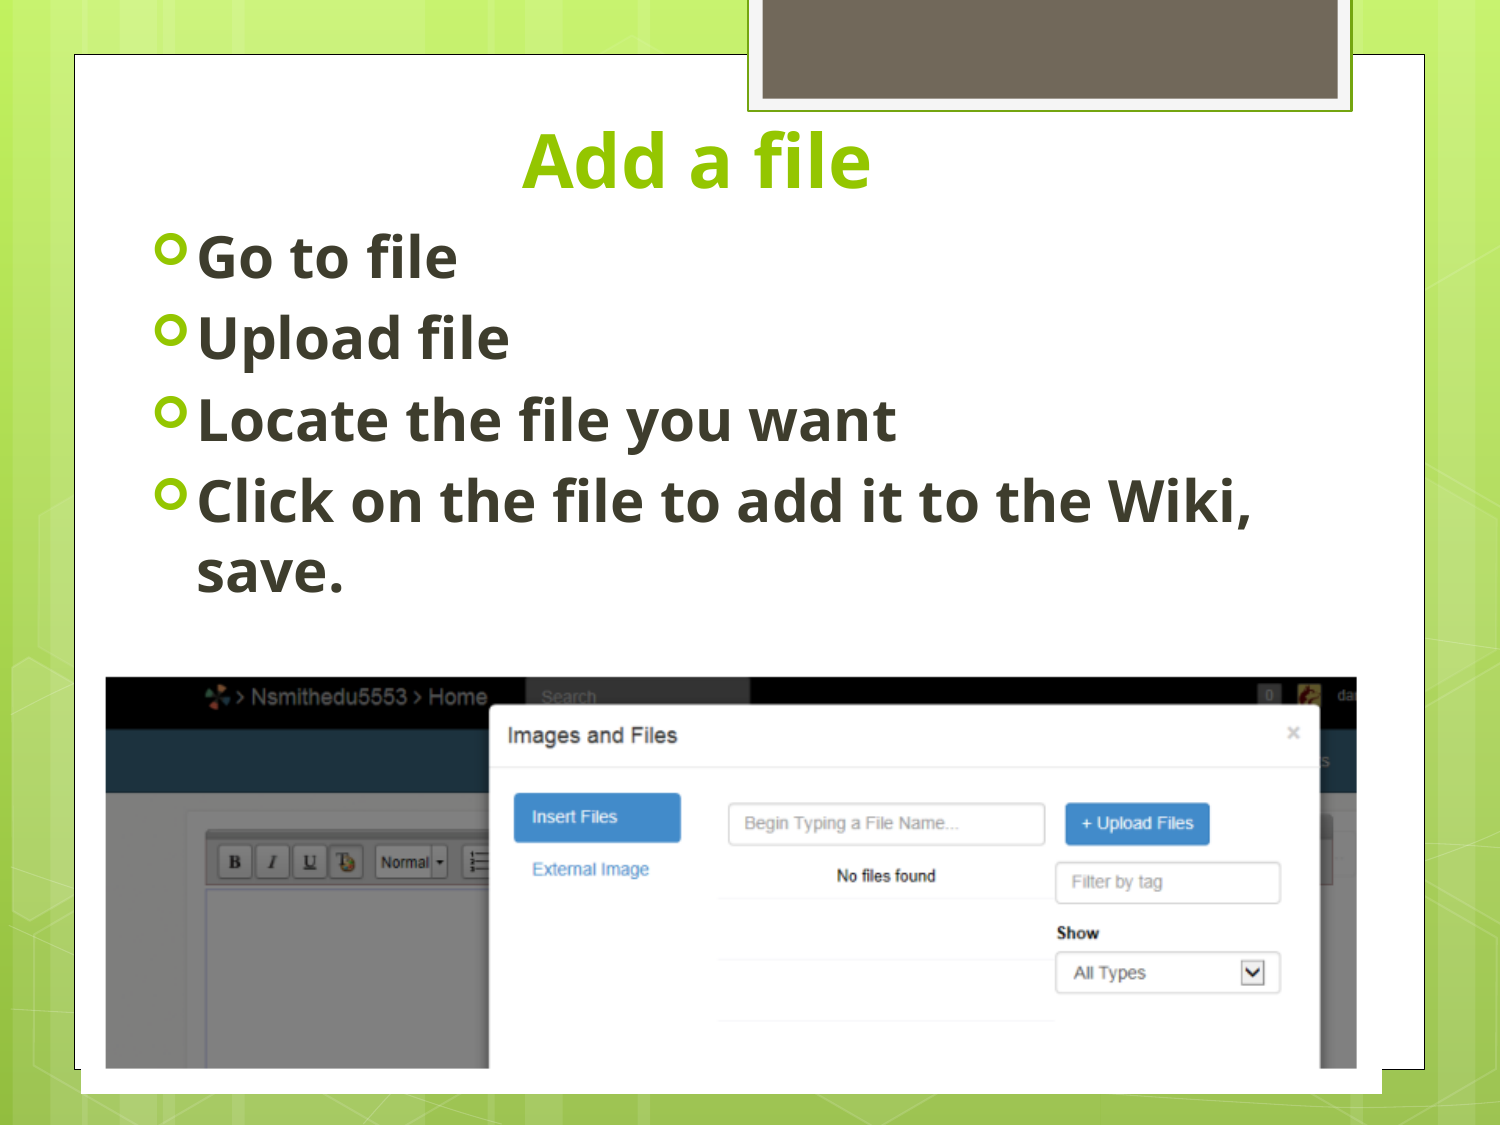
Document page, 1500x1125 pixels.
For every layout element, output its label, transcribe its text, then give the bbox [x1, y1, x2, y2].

picture [81, 624, 1382, 1094]
title Add a file [171, 75, 1324, 212]
list Go to file Upload file Locate the file you want Click on the file to add it to the Wiki, save. [125, 212, 1338, 622]
